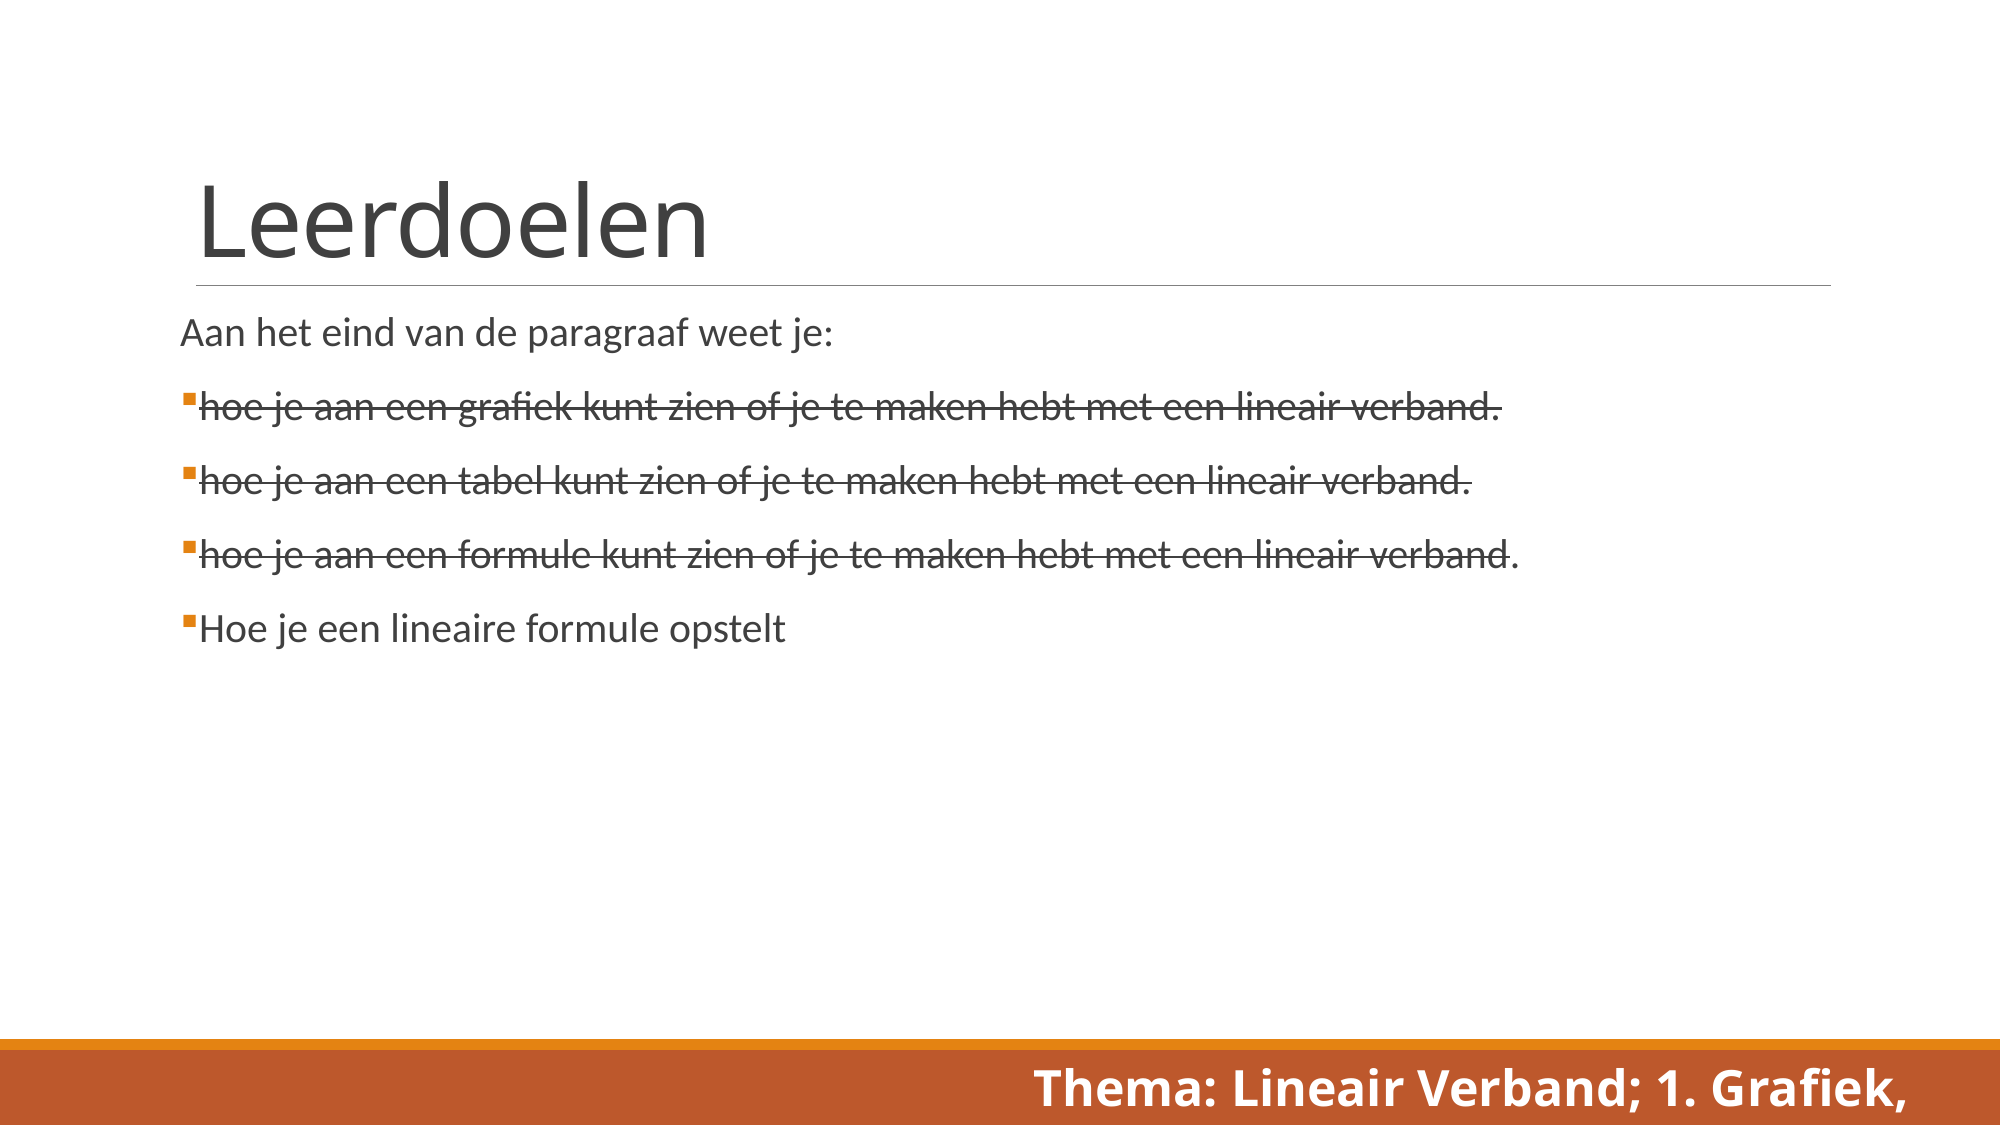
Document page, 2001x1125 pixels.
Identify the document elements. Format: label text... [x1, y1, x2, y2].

text_box Thema: Lineair Verband; 1. Grafiek, tabel, formule [957, 1049, 1985, 1125]
title Leerdoelen [180, 47, 1830, 285]
list Aan het eind van de paragraaf weet je: hoe je aan een grafiek kunt zien of je te maken hebt met een lineair verband. hoe je aan een tabel kunt zien of je te maken hebt met een lineair verband. hoe je aan een formule kunt zien of je te maken hebt met een lineair verband. Hoe je een lineaire formule opstelt [180, 302, 1830, 963]
